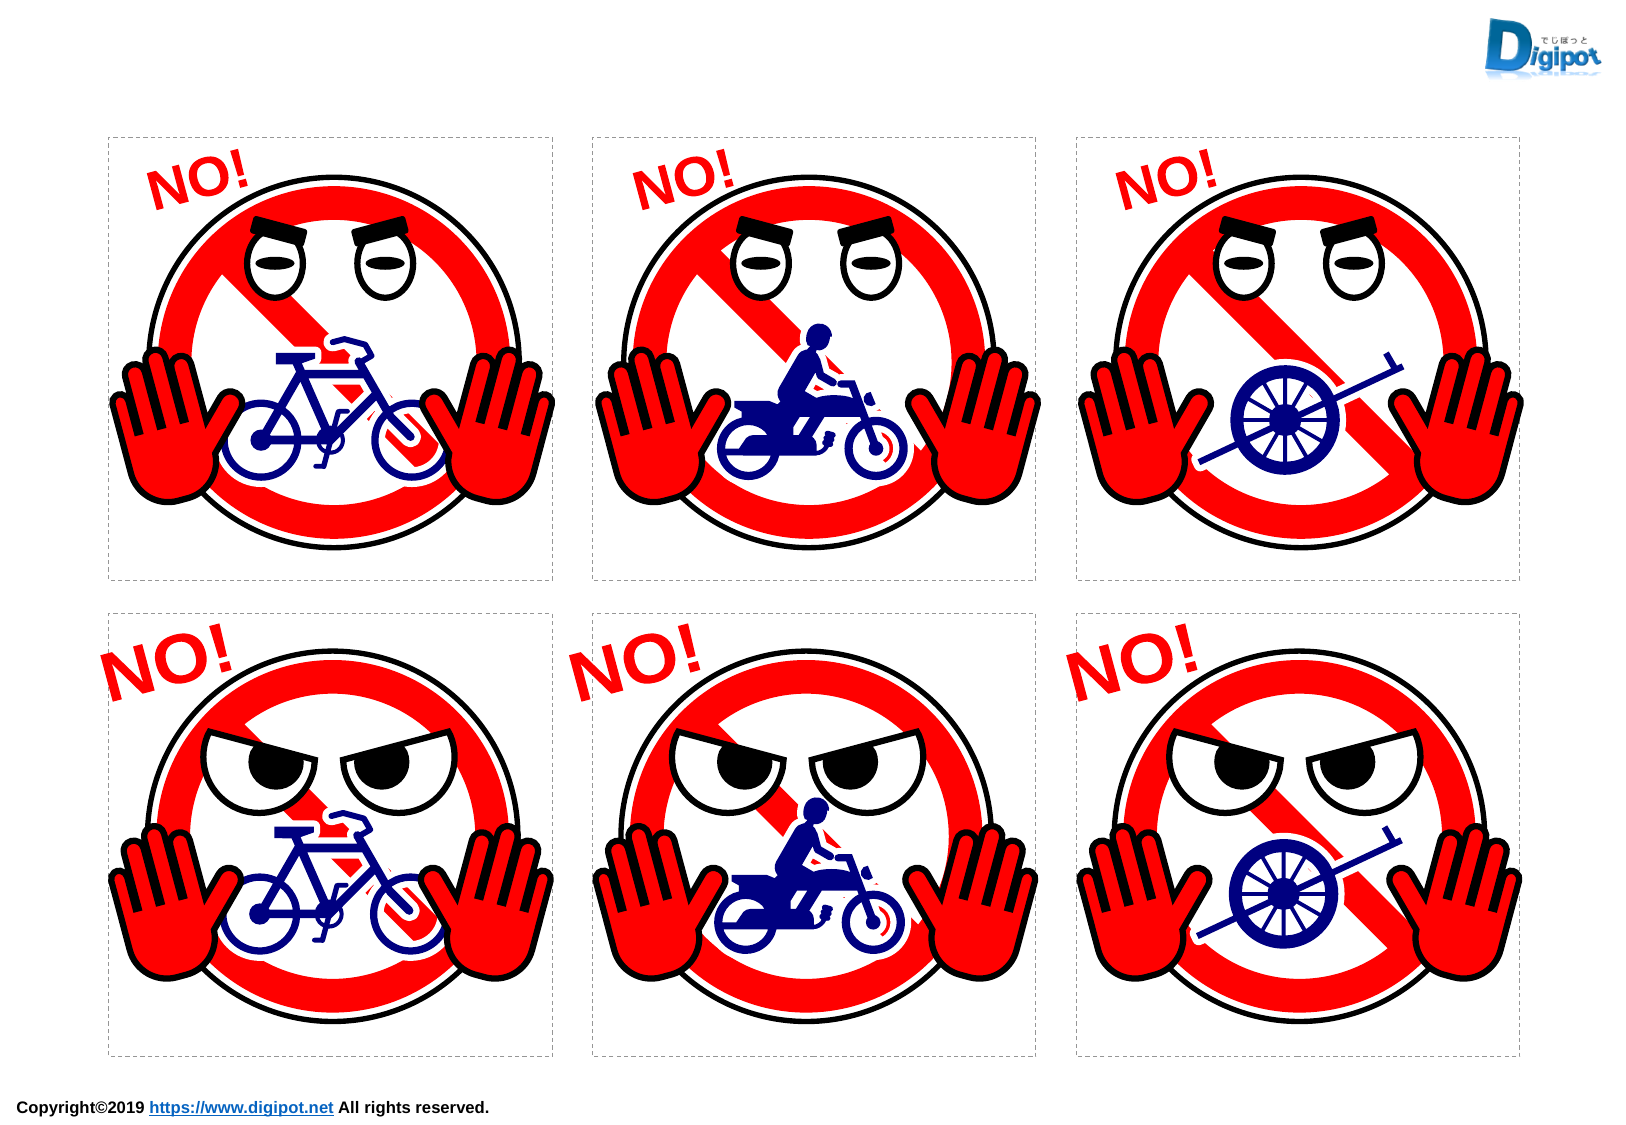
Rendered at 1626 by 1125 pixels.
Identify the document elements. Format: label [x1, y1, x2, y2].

text_box [104, 637, 545, 1025]
text_box [605, 159, 1032, 551]
text_box [119, 159, 546, 551]
text_box [1087, 159, 1515, 551]
text_box [1070, 637, 1513, 1025]
picture [1485, 18, 1602, 82]
text_box [573, 637, 1029, 1025]
